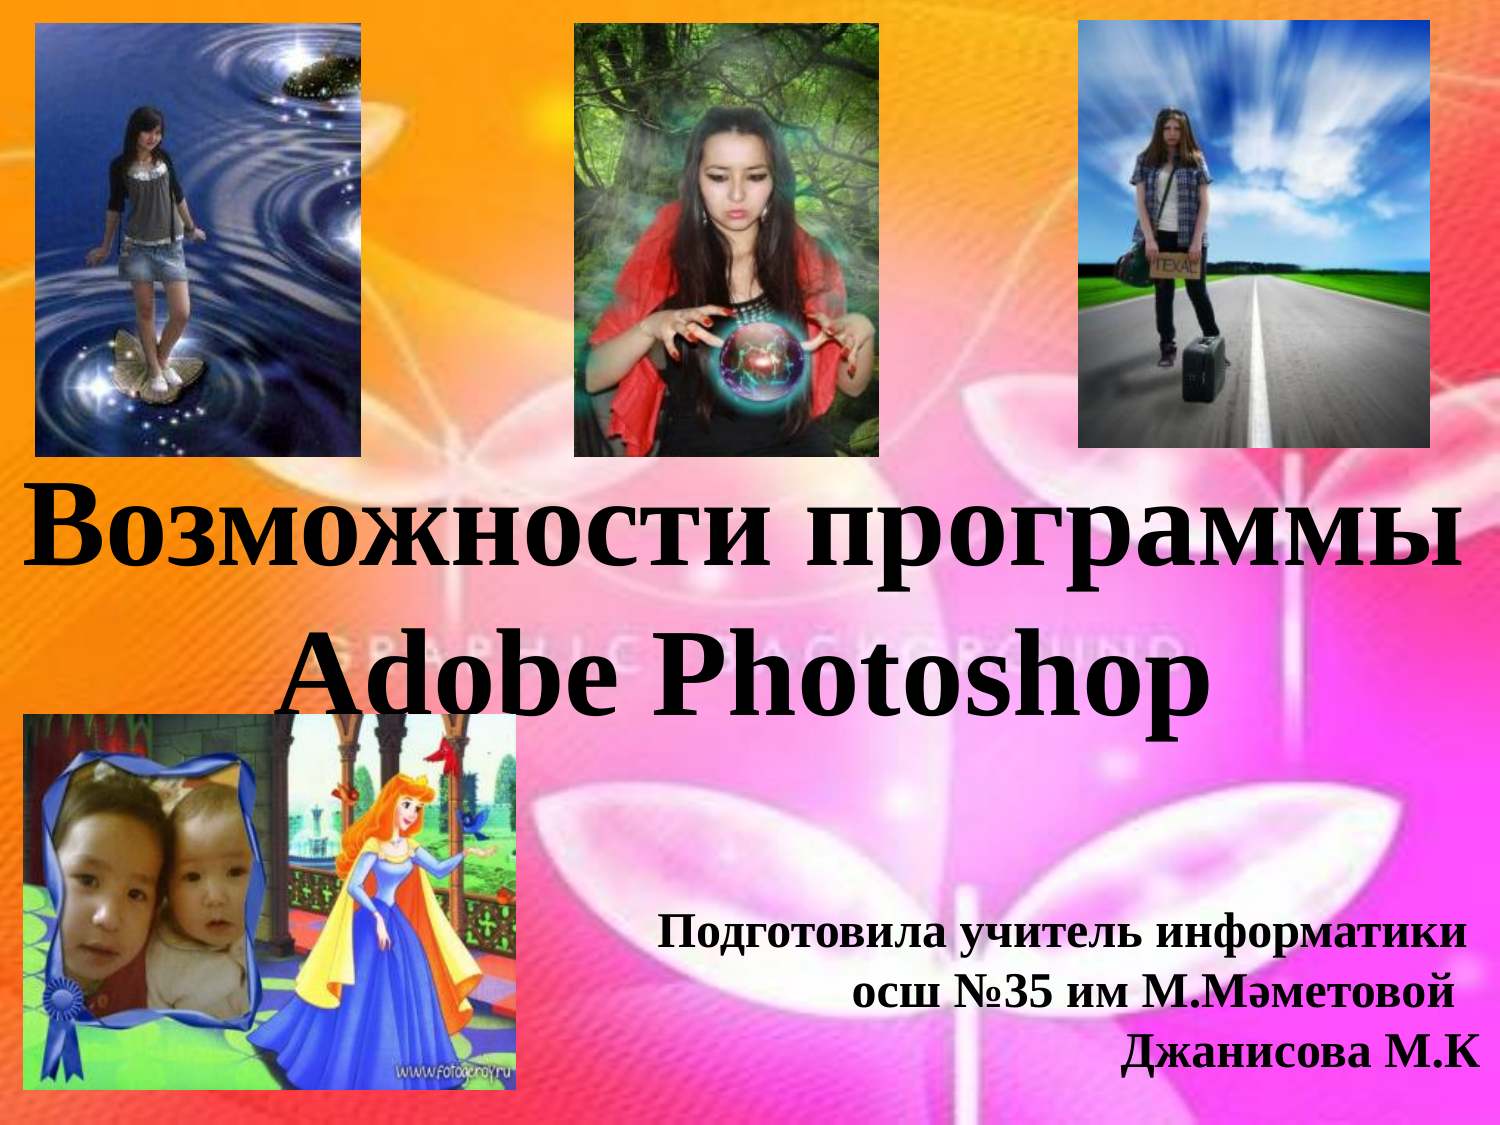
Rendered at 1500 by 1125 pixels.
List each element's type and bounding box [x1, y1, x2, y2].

list [0, 0, 1500, 1125]
picture [1077, 20, 1430, 448]
picture [573, 23, 880, 458]
picture [23, 714, 516, 1091]
picture [34, 23, 361, 458]
